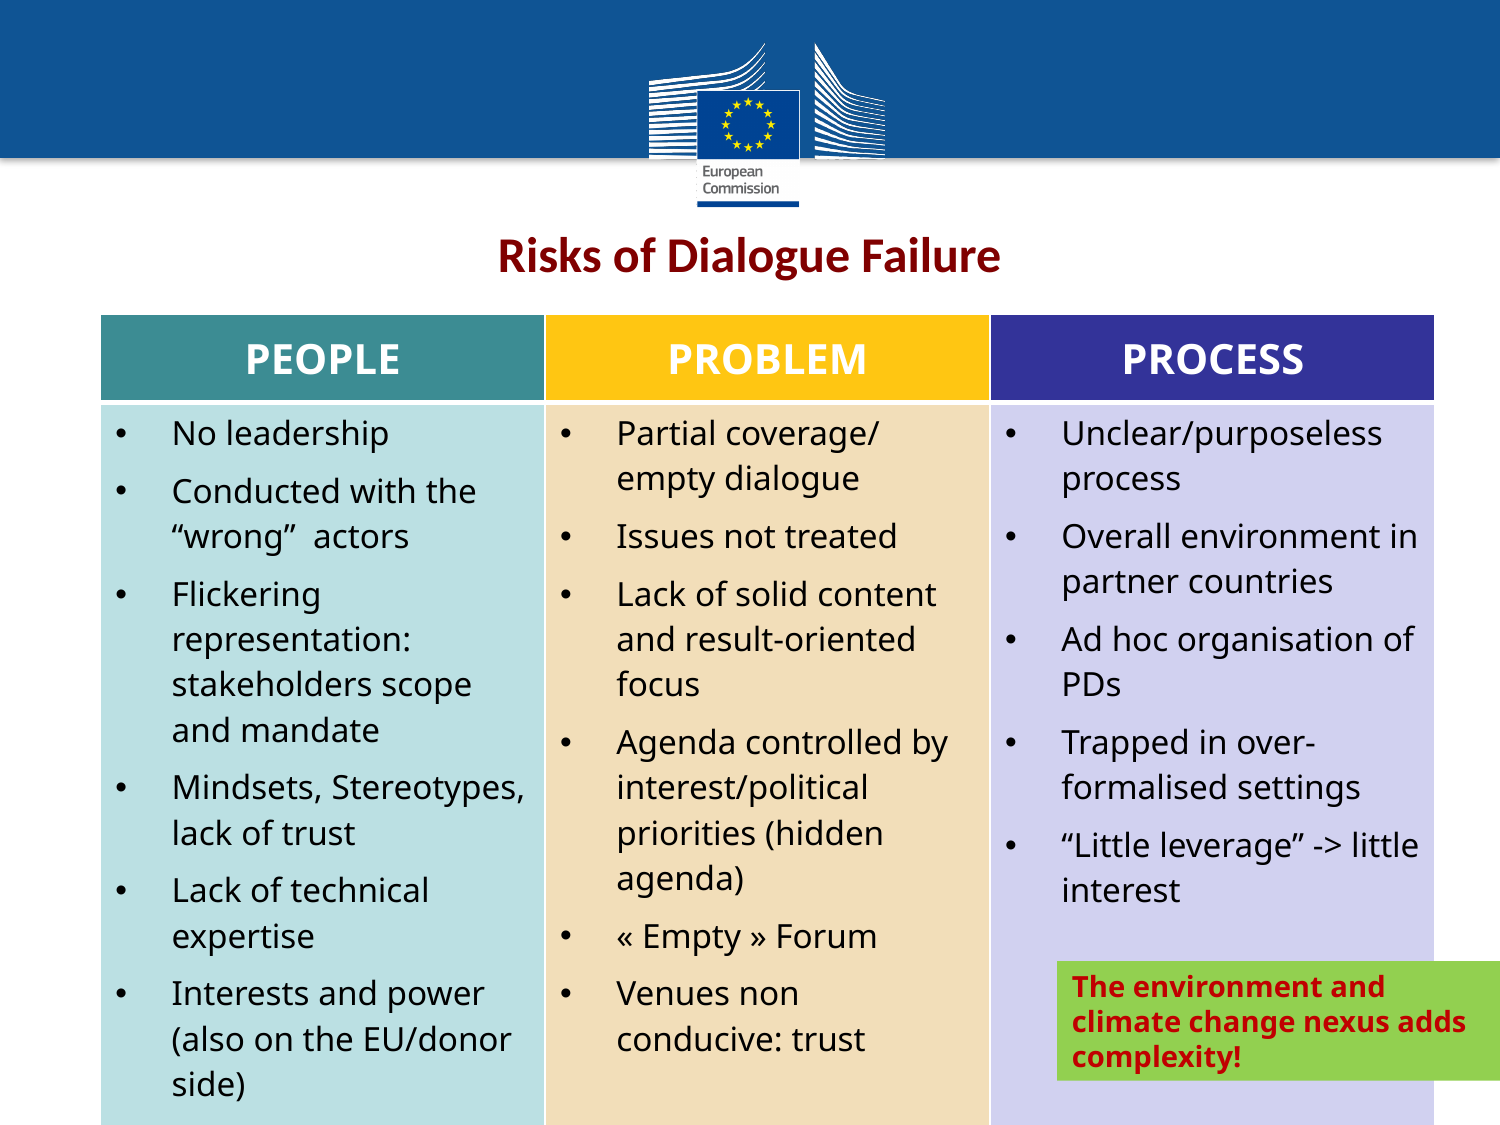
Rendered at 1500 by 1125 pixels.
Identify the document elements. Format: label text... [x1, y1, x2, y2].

title Risks of Dialogue Failure [74, 215, 1426, 290]
table_cell No leadership Conducted with the “wrong” actors Flickering representation: stakeholders scope and mandate Mindsets, Stereotypes, lack of trust Lack of technical expertise Interests and power (also on the EU/donor side) [101, 405, 544, 1125]
picture [649, 42, 885, 208]
text_box The environment and climate change nexus adds complexity! [1057, 961, 1500, 1081]
table_header PROBLEM [546, 315, 989, 400]
table_cell Partial coverage/ empty dialogue Issues not treated Lack of solid content and result-oriented focus Agenda controlled by interest/political priorities (hidden agenda) « Empty » Forum Venues non conducive: trust [546, 405, 989, 1125]
table_cell Unclear/purposeless process Overall environment in partner countries Ad hoc organisation of PDs Trapped in over-formalised settings “Little leverage” -> little interest [991, 405, 1434, 1125]
table_header PEOPLE [101, 315, 544, 400]
table_header PROCESS [991, 315, 1434, 400]
